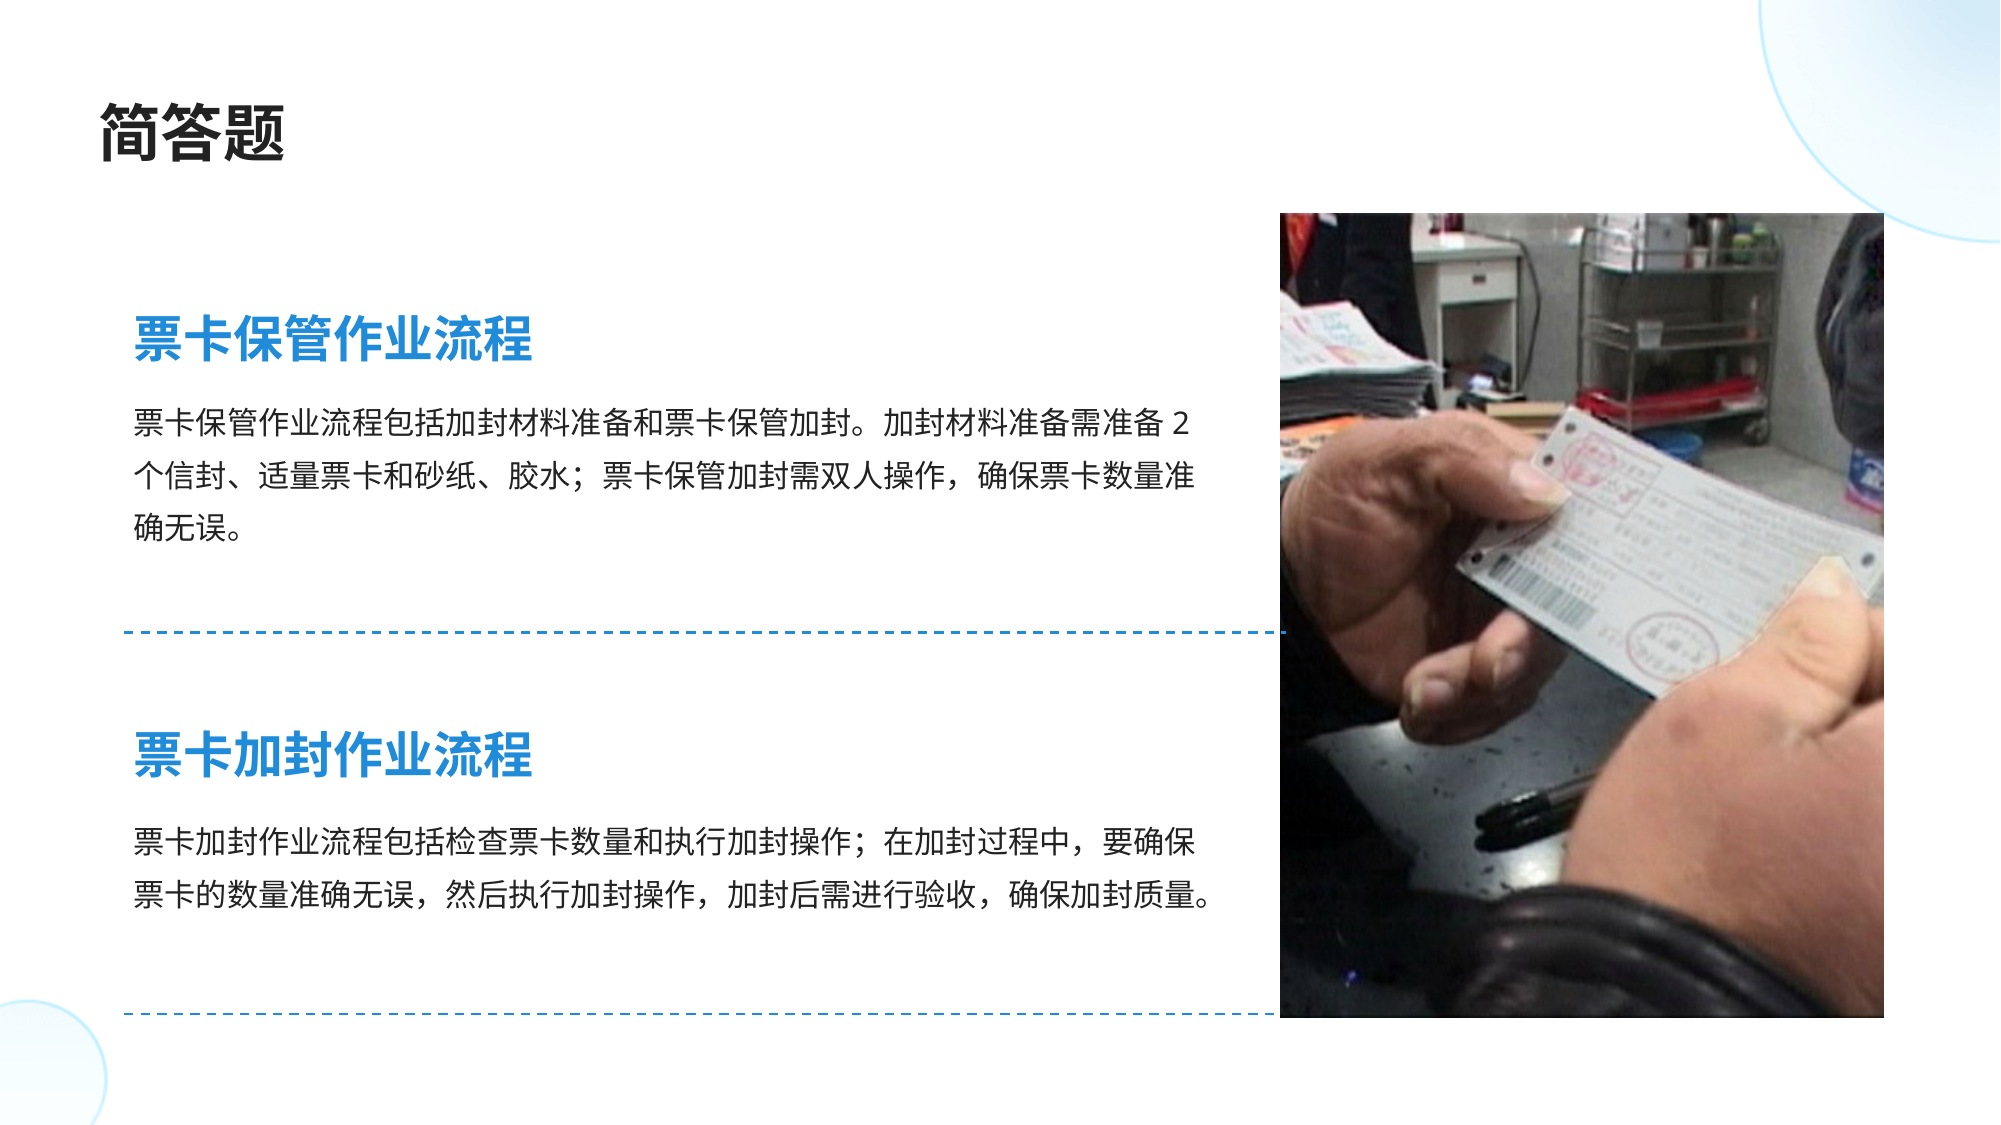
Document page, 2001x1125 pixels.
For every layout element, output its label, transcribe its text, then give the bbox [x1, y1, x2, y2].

text_box 票卡保管作业流程 [113, 261, 1218, 368]
text_box 票卡加封作业流程包括检查票卡数量和执行加封操作；在加封过程中，要确保票卡的数量准确无误，然后执行加封操作，加封后需进行验收，确保加封质量。 [113, 787, 1231, 1005]
text_box 简答题 [78, 43, 1922, 189]
text_box 票卡加封作业流程 [113, 679, 1218, 787]
text_box 票卡保管作业流程包括加封材料准备和票卡保管加封。加封材料准备需准备2个信封、适量票卡和砂纸、胶水；票卡保管加封需双人操作，确保票卡数量准确无误。 [113, 368, 1231, 586]
picture [0, 0, 2001, 1125]
